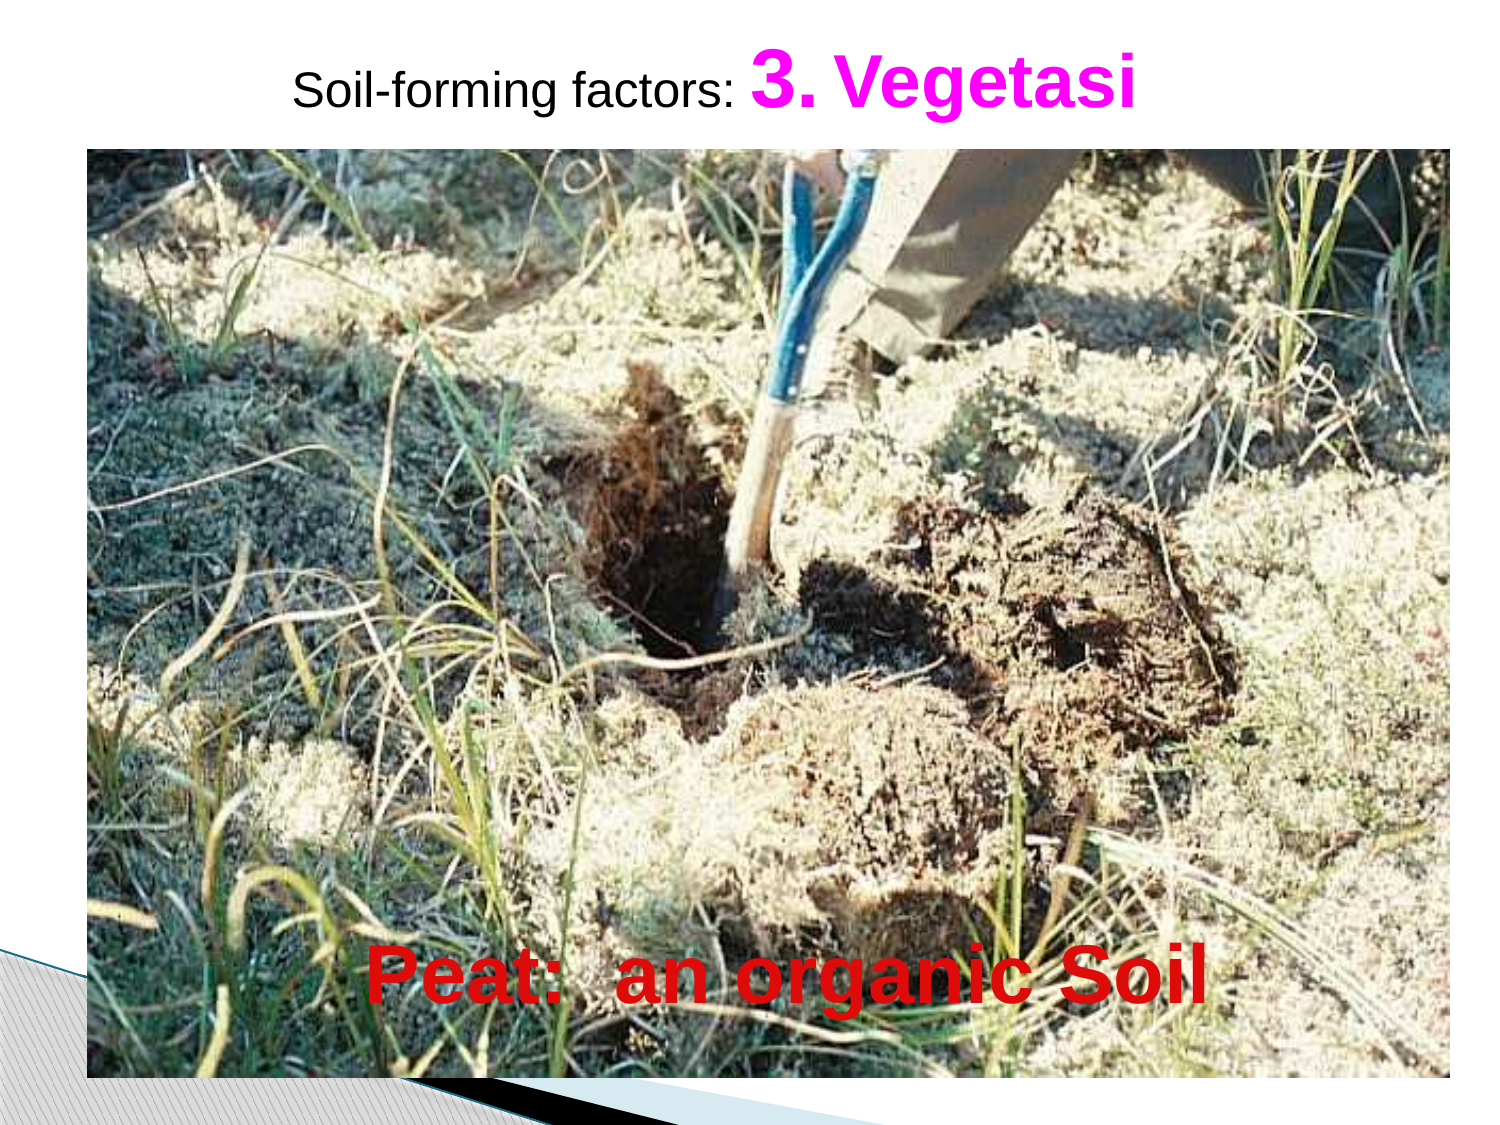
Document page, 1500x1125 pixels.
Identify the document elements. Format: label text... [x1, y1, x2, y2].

text_box Soil-forming factors: 3. Vegetasi [276, 17, 1154, 132]
picture [87, 149, 1451, 1079]
